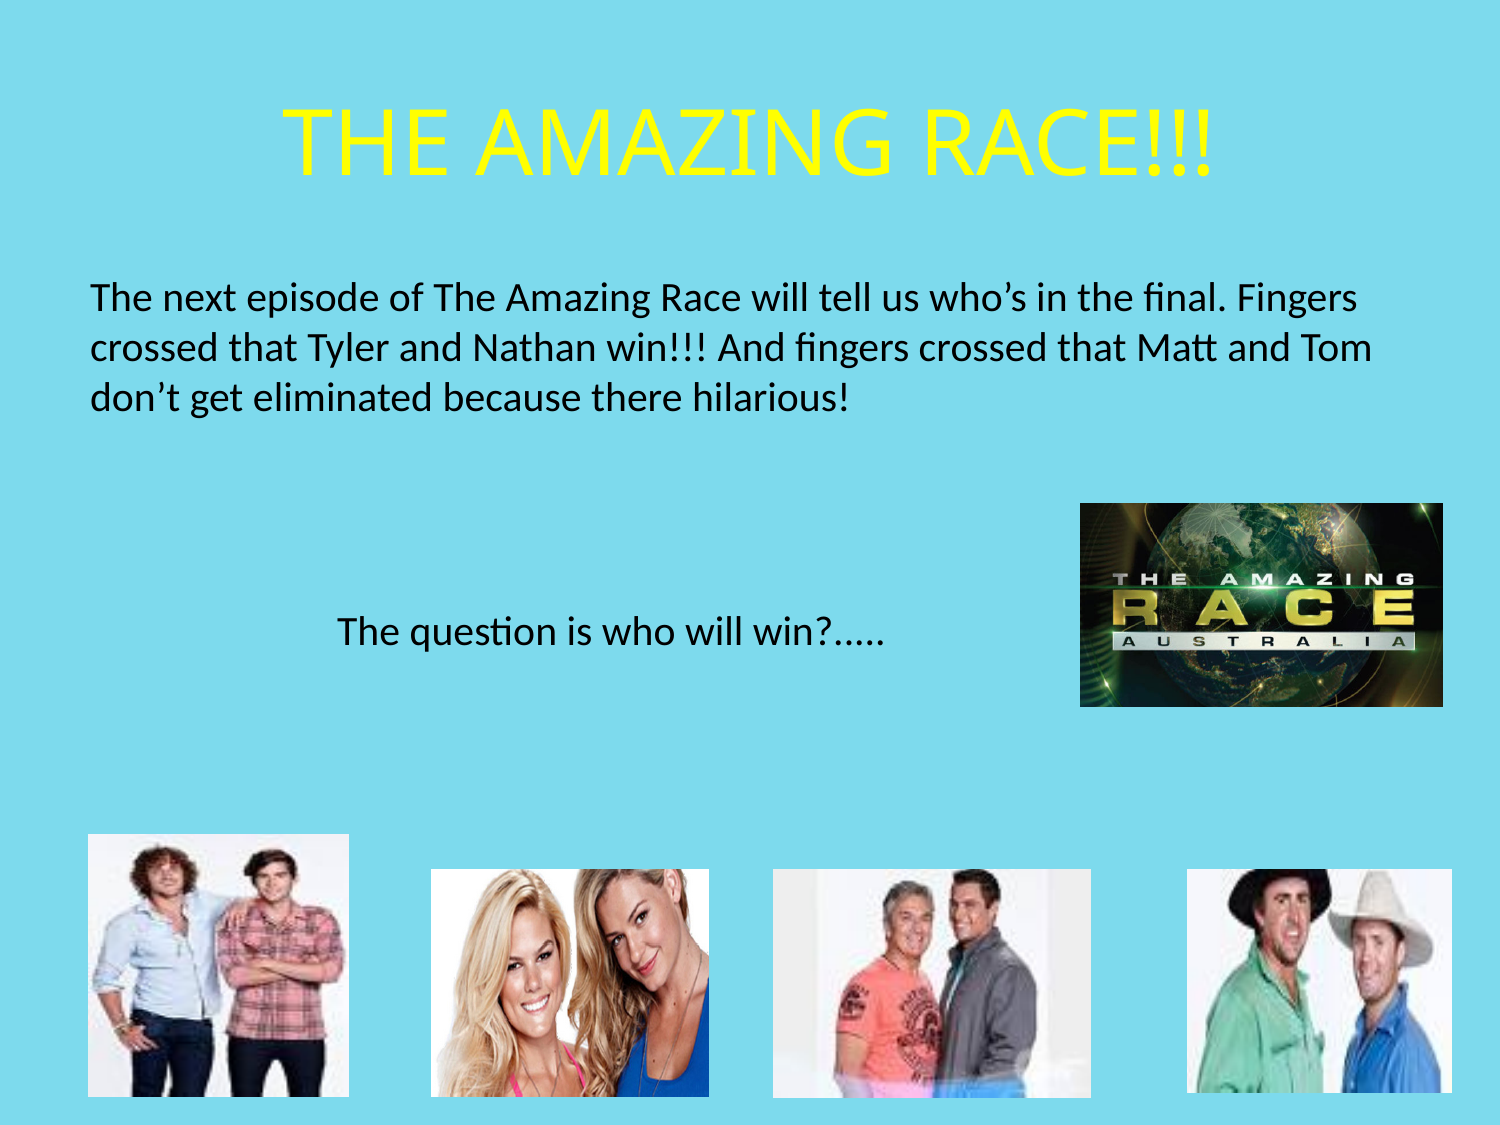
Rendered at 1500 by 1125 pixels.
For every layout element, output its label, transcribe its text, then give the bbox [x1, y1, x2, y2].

picture [88, 833, 349, 1097]
picture [1080, 503, 1444, 708]
picture [773, 869, 1091, 1098]
title THE AMAZING RACE!!! [75, 45, 1425, 233]
picture [1186, 869, 1452, 1093]
list The next episode of The Amazing Race will tell us who’s in the final. Fingers crossed that Tyler and Nathan win!!! And fingers crossed that Matt and Tom don’t get eliminated because there hilarious! The question is who will win?..... [75, 262, 1425, 1005]
picture [430, 869, 709, 1097]
